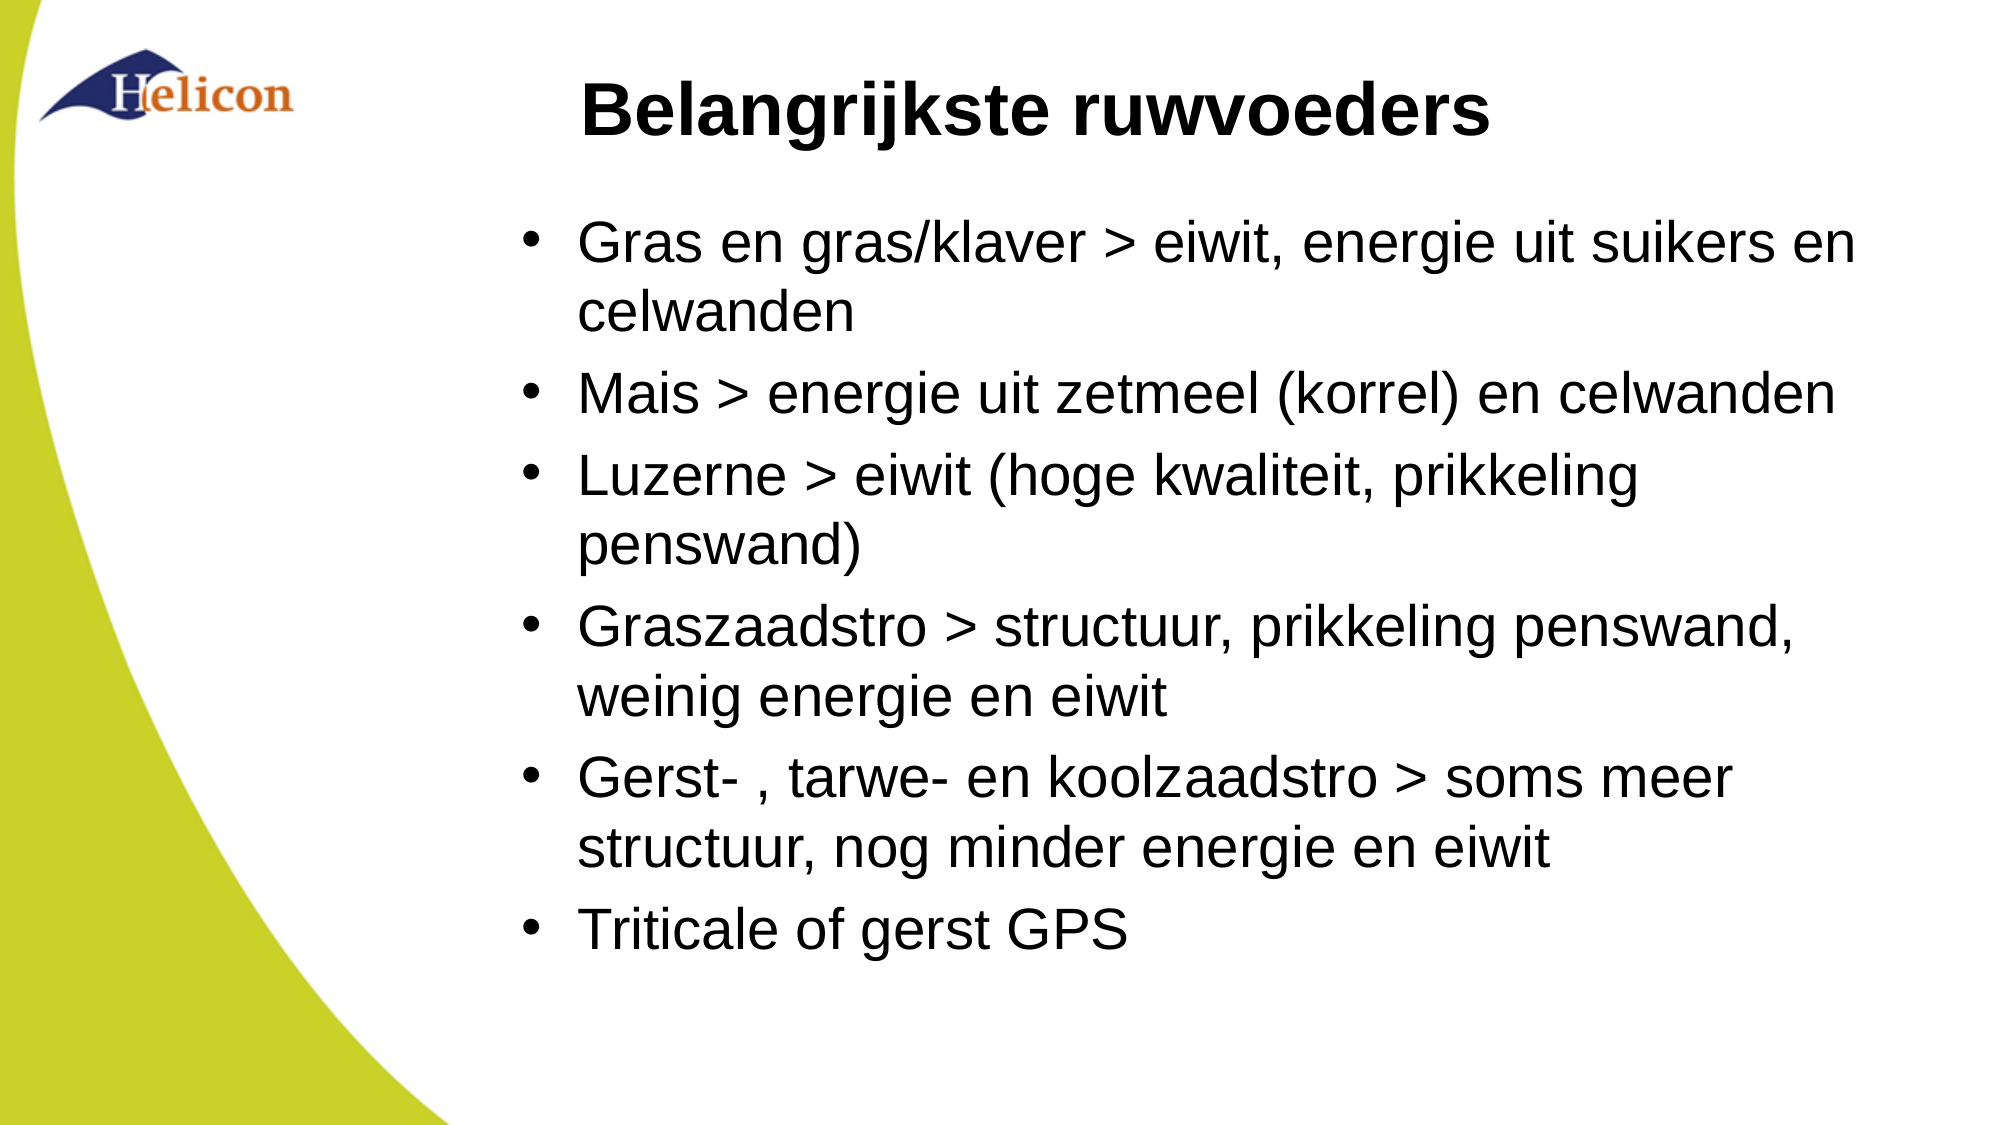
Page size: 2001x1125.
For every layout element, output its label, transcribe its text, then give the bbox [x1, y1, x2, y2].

list Gras en gras/klaver > eiwit, energie uit suikers en celwanden Mais > energie uit zetmeel (korrel) en celwanden Luzerne > eiwit (hoge kwaliteit, prikkeling penswand) Graszaadstro > structuur, prikkeling penswand, weinig energie en eiwit Gerst- , tarwe- en koolzaadstro > soms meer structuur, nog minder energie en eiwit Triticale of gerst GPS [506, 196, 1958, 1005]
picture [0, 0, 1500, 1125]
title Belangrijkste ruwvoeders [503, 52, 1508, 159]
